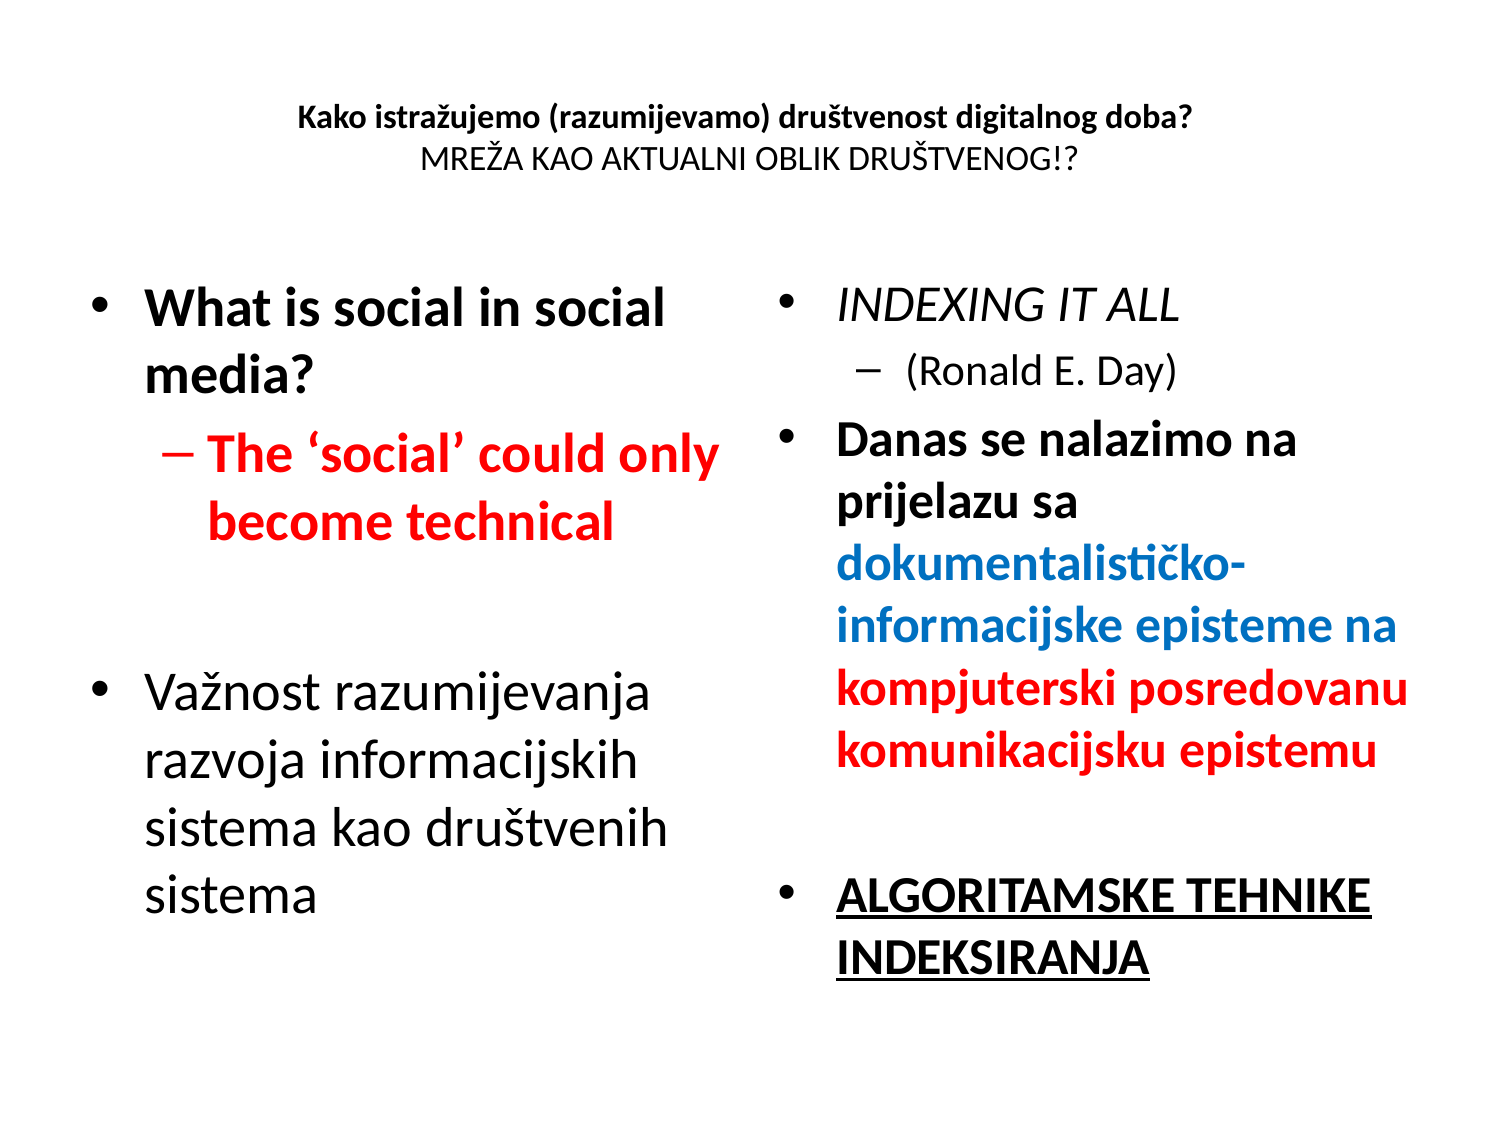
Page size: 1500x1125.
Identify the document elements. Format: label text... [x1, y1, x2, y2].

title Kako istražujemo (razumijevamo) društvenost digitalnog doba? MREŽA KAO AKTUALNI OBLIK DRUŠTVENOG!? [75, 45, 1425, 233]
list INDEXING IT ALL (Ronald E. Day) Danas se nalazimo na prijelazu sa dokumentalističko-informacijske episteme na kompjuterski posredovanu komunikacijsku epistemu ALGORITAMSKE TEHNIKE INDEKSIRANJA [762, 262, 1425, 1005]
list What is social in social media? The ‘social’ could only become technical Važnost razumijevanja razvoja informacijskih sistema kao društvenih sistema [75, 262, 738, 1005]
